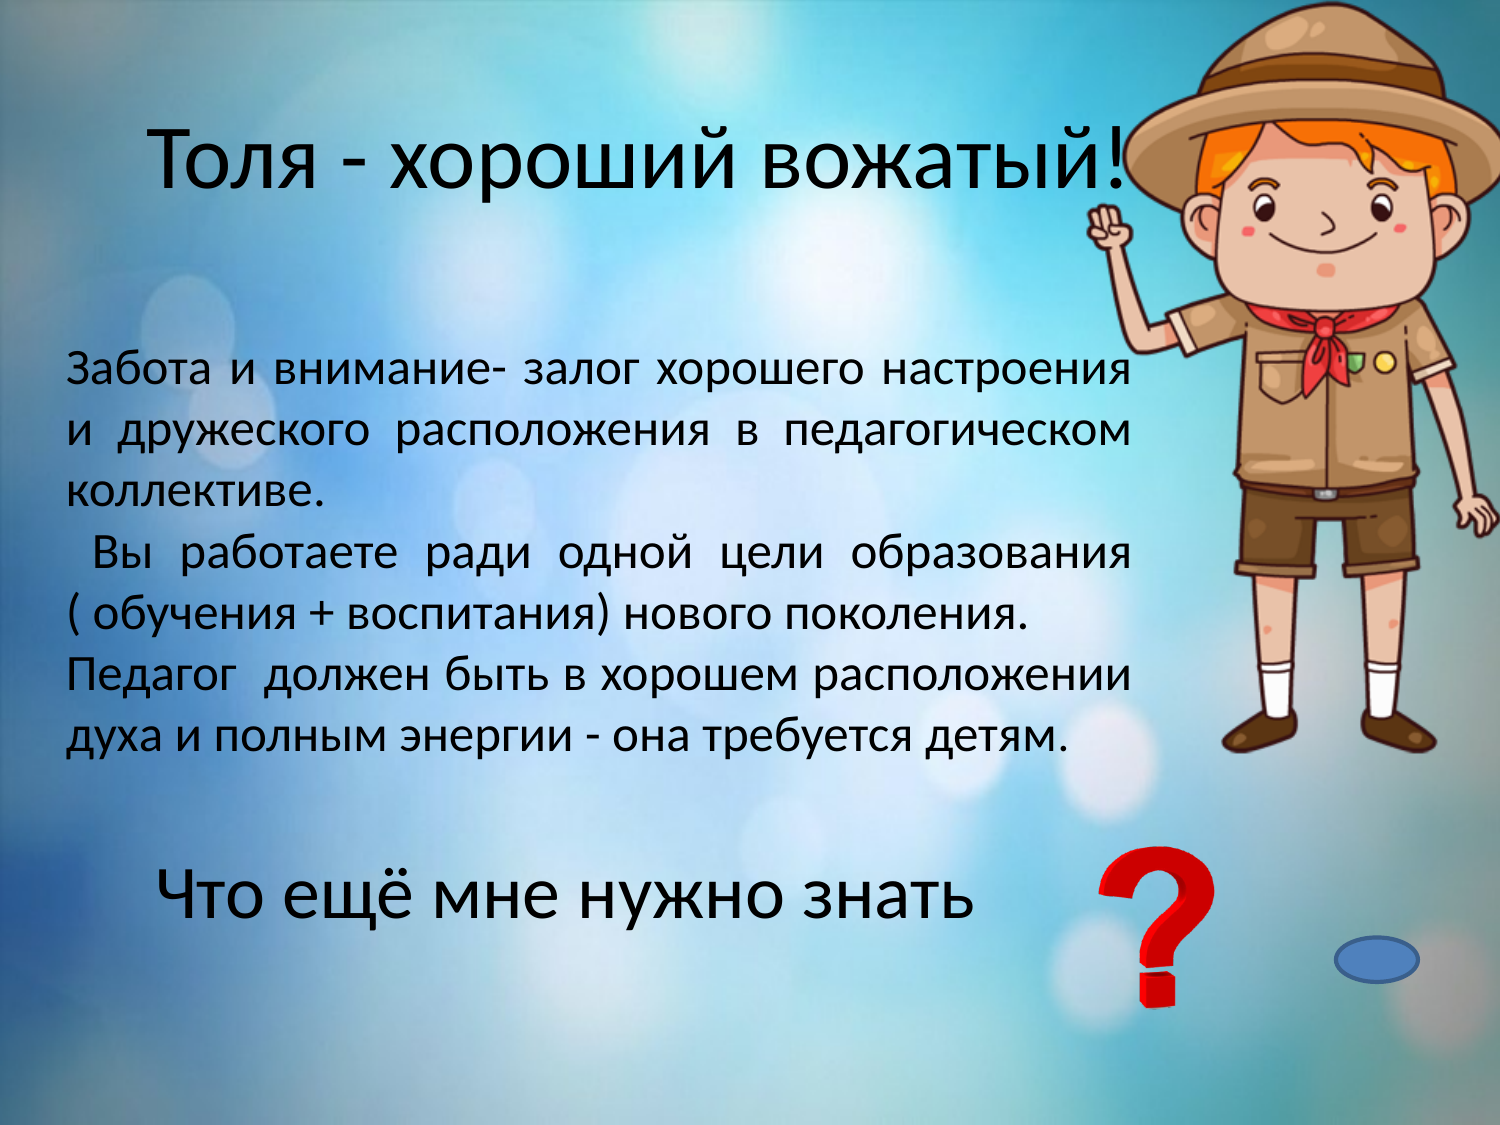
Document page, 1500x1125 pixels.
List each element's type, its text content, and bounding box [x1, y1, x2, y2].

list Забота и внимание- залог хорошего настроения и дружеского расположения в педагогическом коллективе. Вы работаете ради одной цели образования ( обучения + воспитания) нового поколения. Педагог должен быть в хорошем расположении духа и полным энергии - она требуется детям. Что ещё мне нужно знать [0, 269, 1025, 1012]
title Толя - хороший вожатый! [0, 58, 1002, 247]
text_box [1333, 935, 1421, 985]
picture [0, 0, 1500, 1125]
